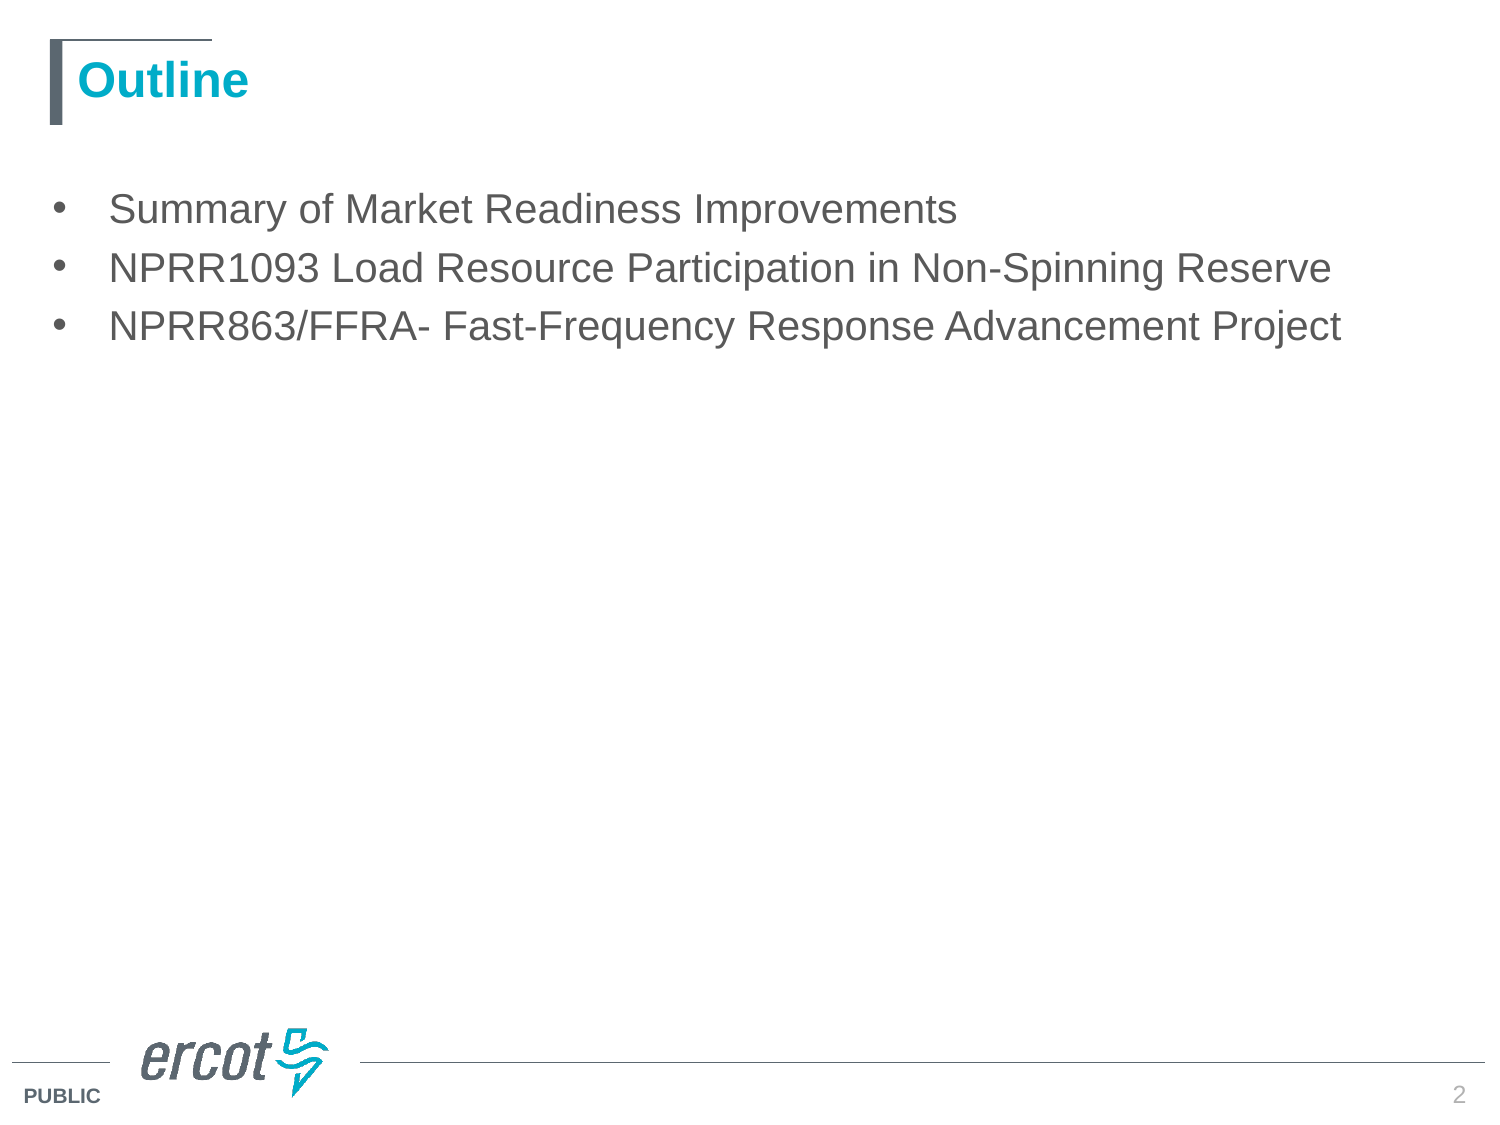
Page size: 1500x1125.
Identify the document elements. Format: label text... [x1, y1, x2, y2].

list Summary of Market Readiness Improvements NPRR1093 Load Resource Participation in Non-Spinning Reserve NPRR863/FFRA- Fast-Frequency Response Advancement Project [37, 174, 1463, 950]
slide_number 2 [1437, 1076, 1475, 1112]
title Outline [62, 39, 1063, 125]
picture [137, 1024, 332, 1100]
